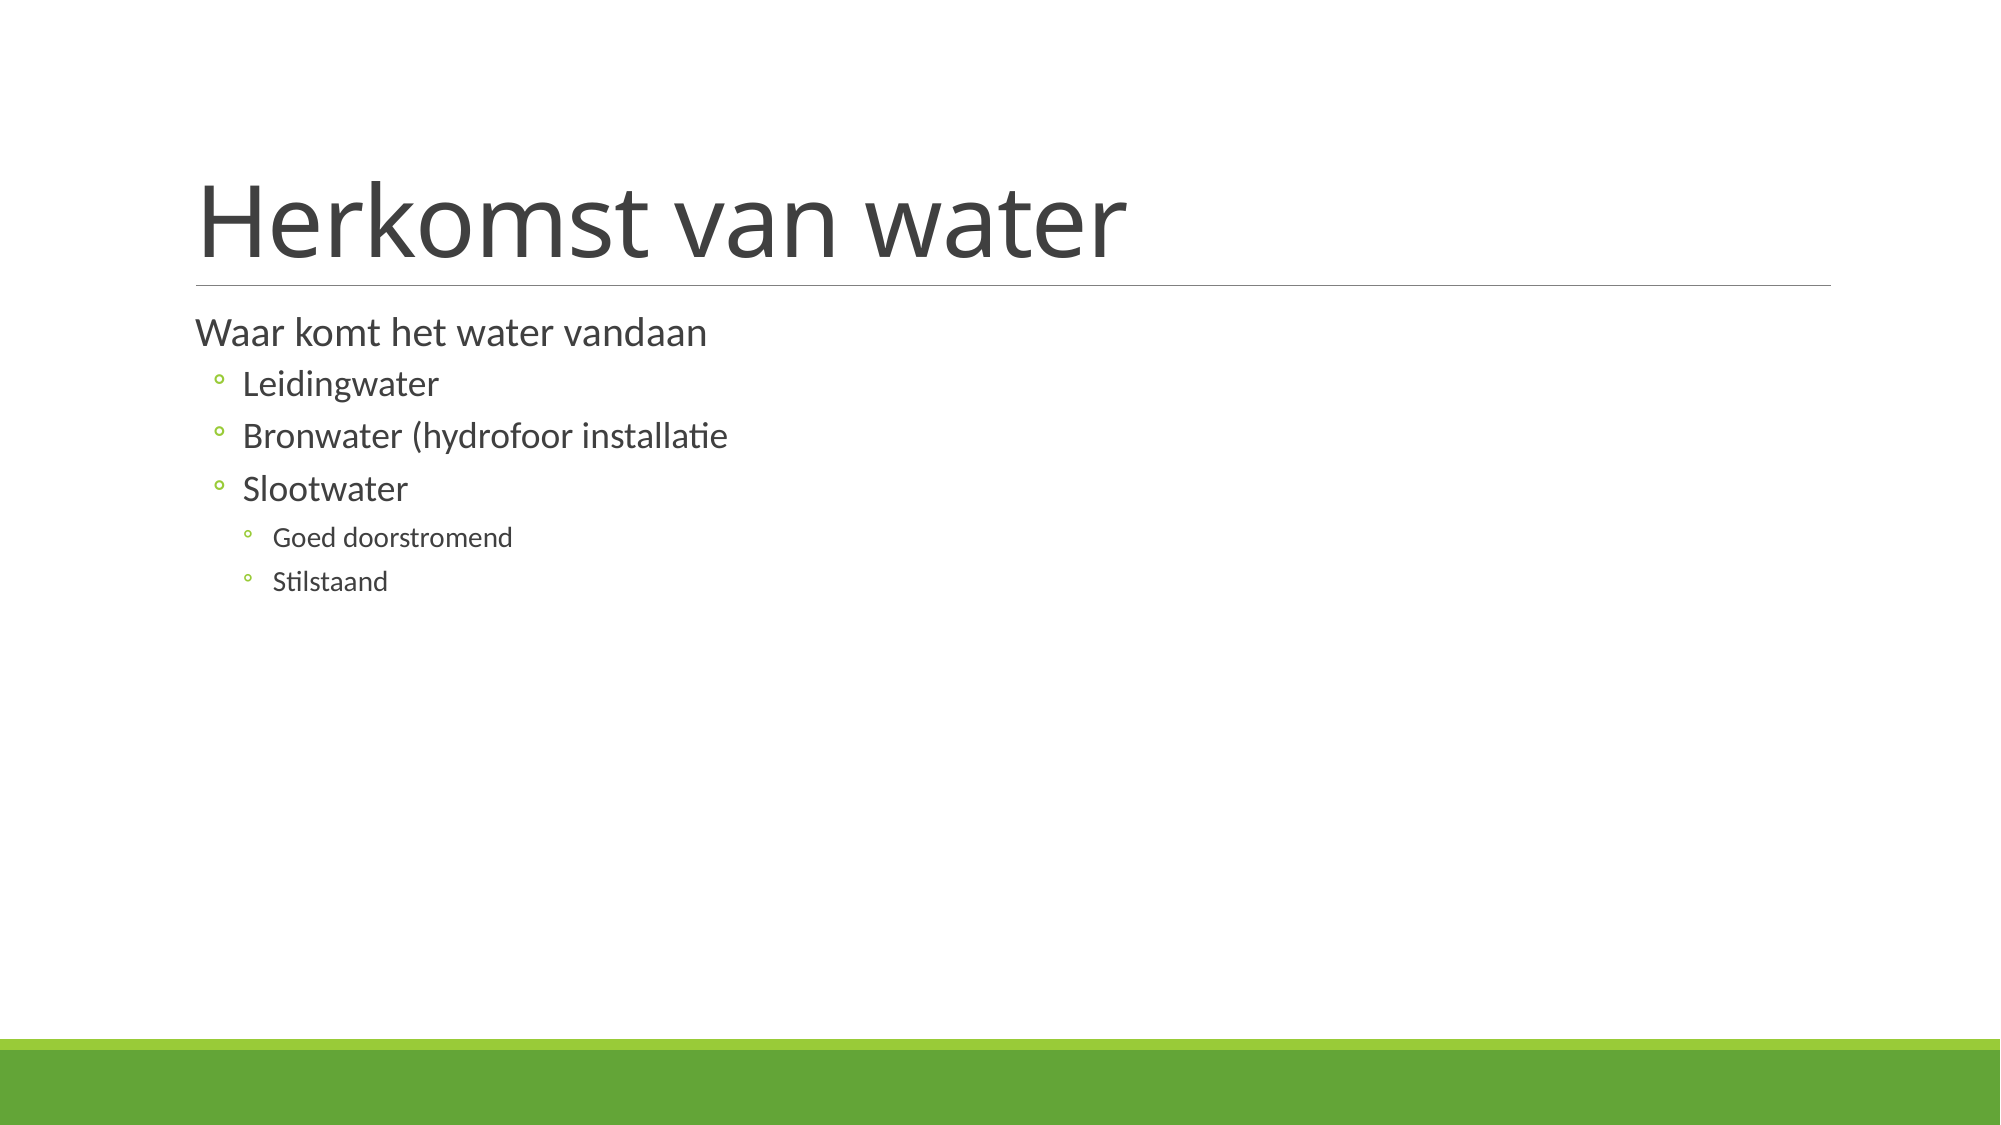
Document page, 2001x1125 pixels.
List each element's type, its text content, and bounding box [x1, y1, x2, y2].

title Herkomst van water [180, 47, 1830, 285]
list Waar komt het water vandaan Leidingwater Bronwater (hydrofoor installatie Slootwater Goed doorstromend Stilstaand [180, 302, 1830, 963]
